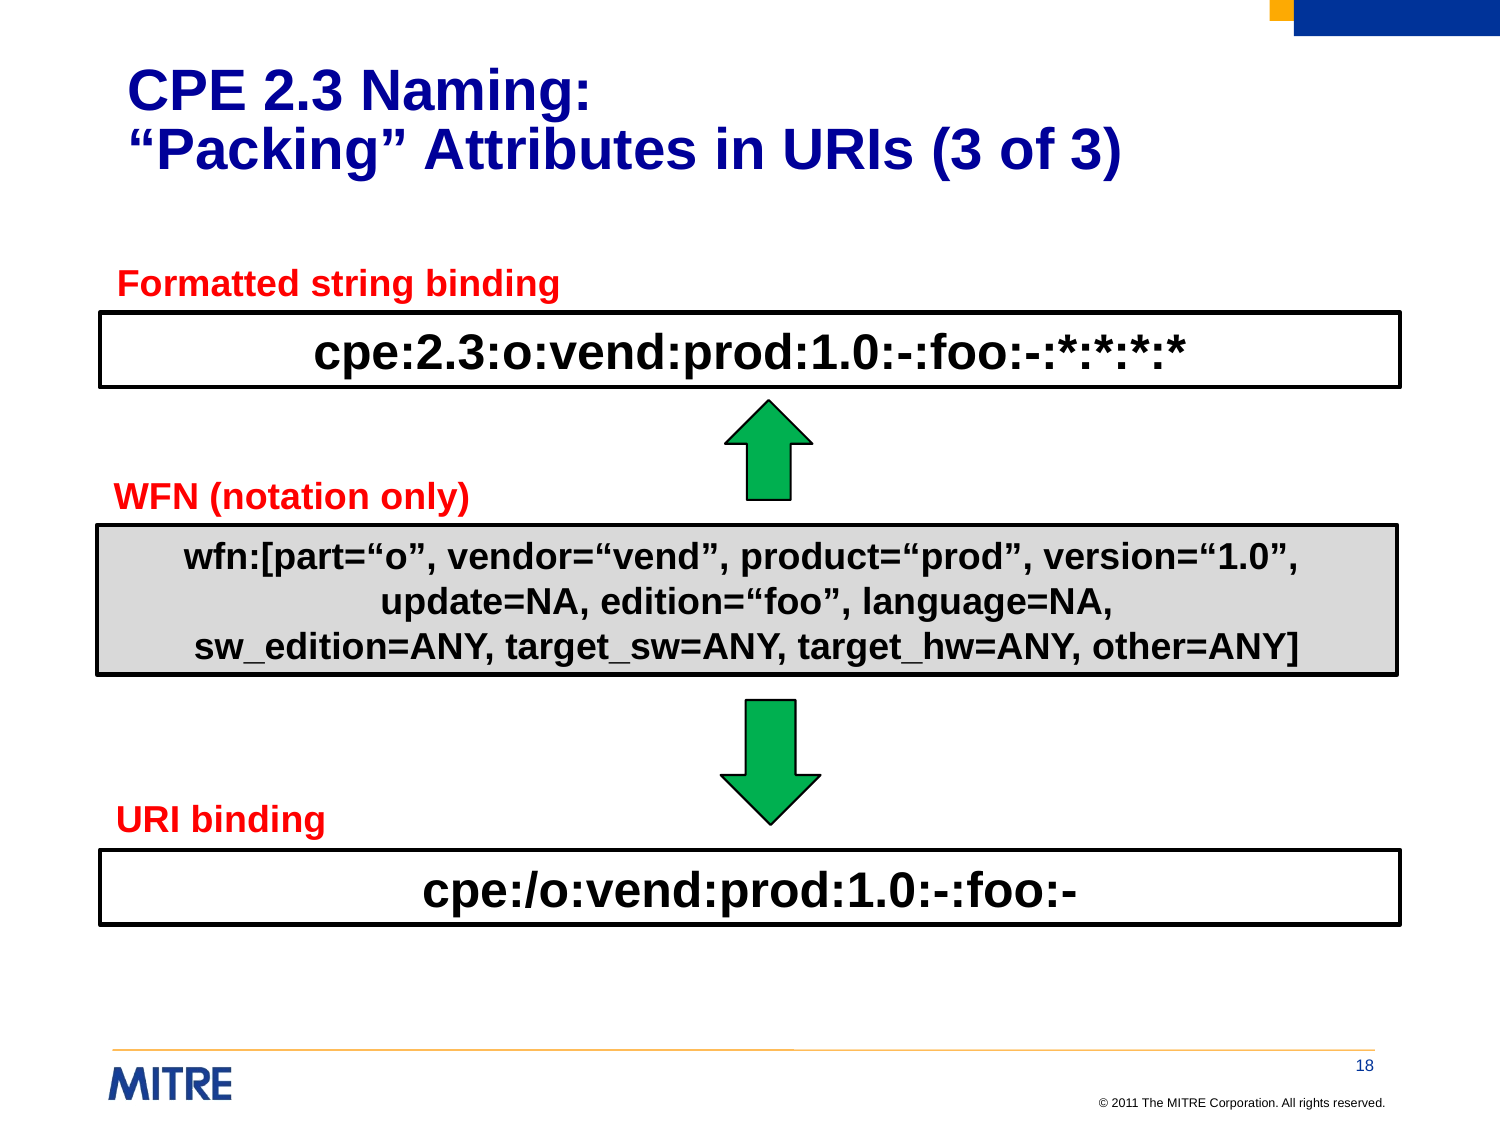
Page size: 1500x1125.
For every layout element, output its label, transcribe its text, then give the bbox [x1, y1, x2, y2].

text_box wfn:[part=“o”, vendor=“vend”, product=“prod”, version=“1.0”, update=NA, edition=“foo”, language=NA, sw_edition=ANY, target_sw=ANY, target_hw=ANY, other=ANY] [97, 524, 1398, 675]
text_box cpe:2.3:o:vend:prod:1.0:-:foo:-:*:*:*:* [99, 312, 1400, 388]
text_box cpe:/o:vend:prod:1.0:-:foo:- [99, 849, 1400, 925]
text_box [724, 399, 813, 500]
picture [103, 1064, 236, 1106]
text_box Formatted string binding [102, 251, 577, 312]
title CPE 2.3 Naming: “Packing” Attributes in URIs (3 of 3) [112, 45, 1375, 200]
slide_number 18 [1301, 1049, 1390, 1076]
text_box [720, 699, 821, 826]
text_box URI binding [100, 787, 342, 848]
text_box WFN (notation only) [98, 464, 486, 525]
